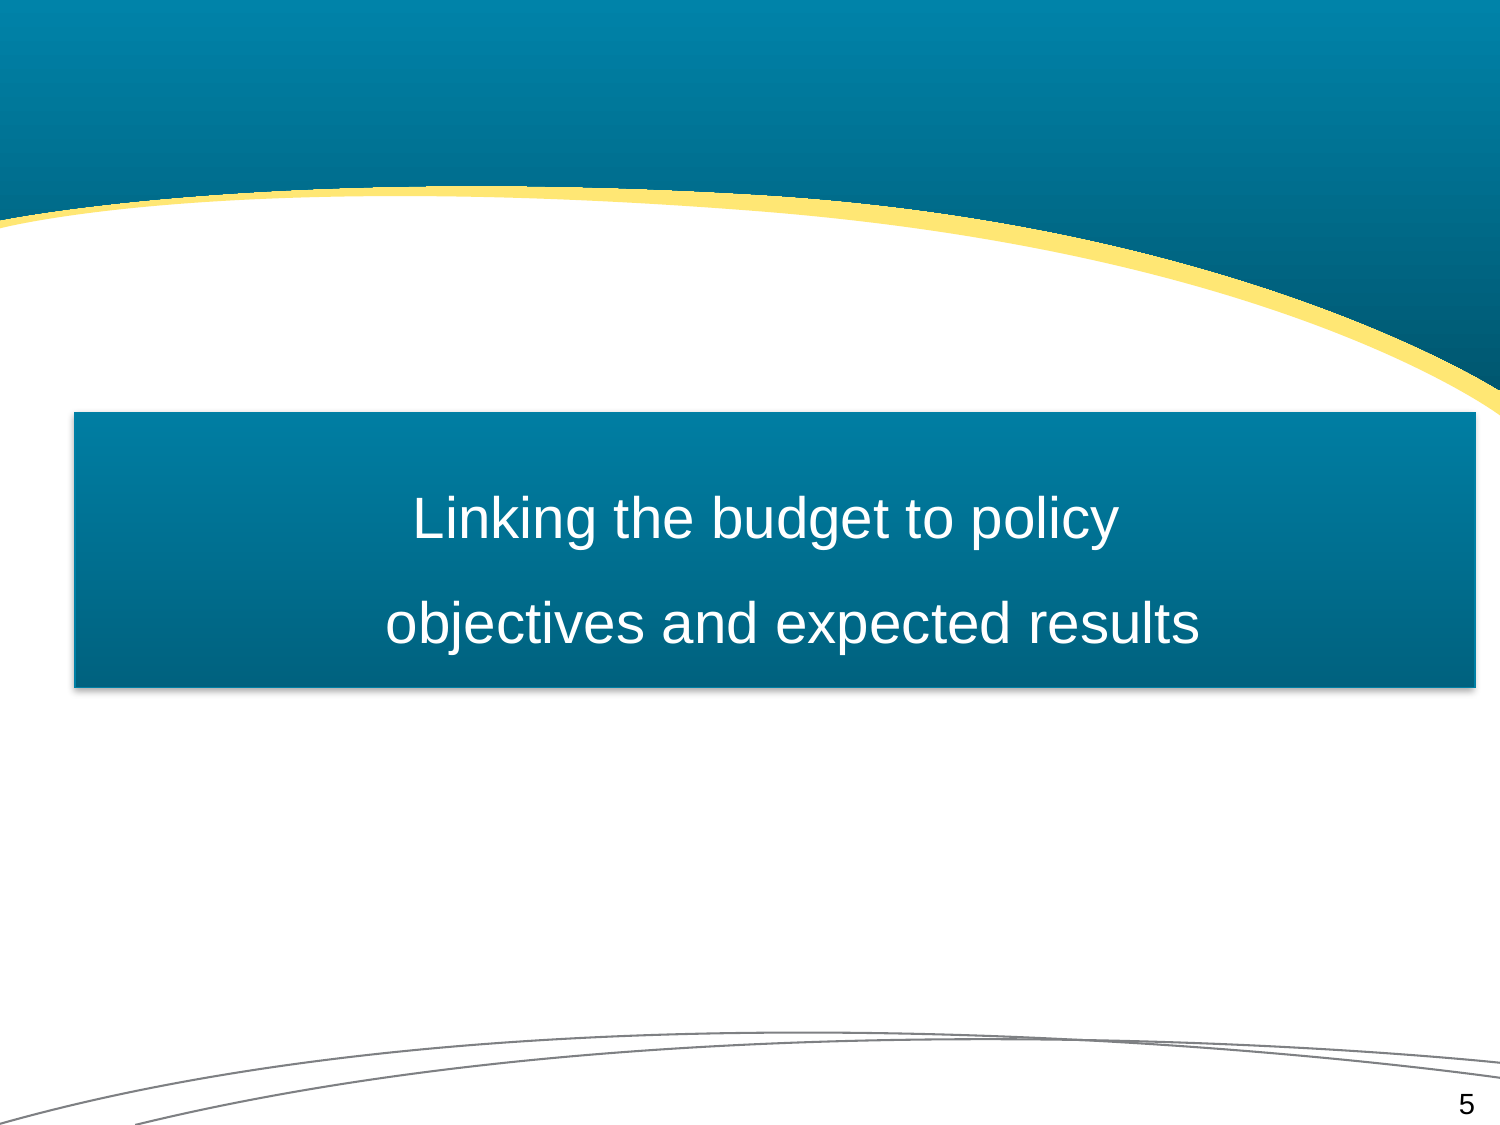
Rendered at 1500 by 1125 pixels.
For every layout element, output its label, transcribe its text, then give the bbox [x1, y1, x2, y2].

slide_number 5 [1124, 1084, 1476, 1113]
list Linking the budget to policy objectives and expected results [74, 412, 1476, 688]
